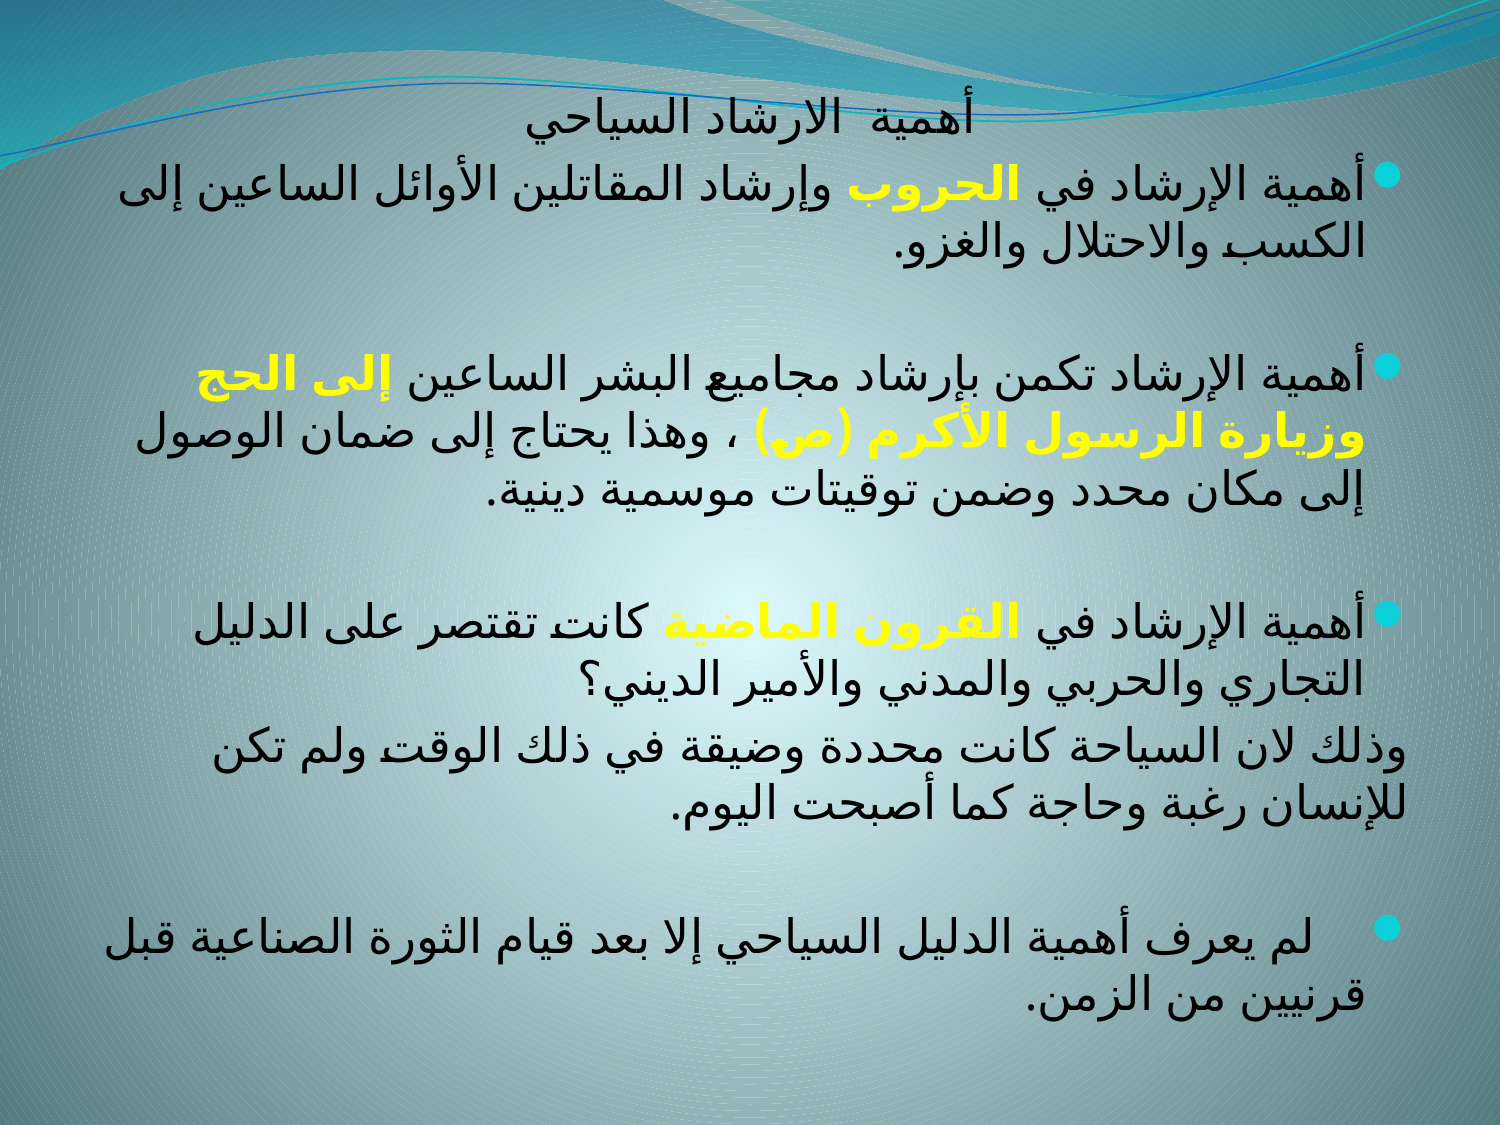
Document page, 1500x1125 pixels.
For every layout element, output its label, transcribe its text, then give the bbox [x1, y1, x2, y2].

list أهمية الارشاد السياحي أهمية الإرشاد في الحروب وإرشاد المقاتلين الأوائل الساعين إلى الكسب والاحتلال والغزو. أهمية الإرشاد تكمن بإرشاد مجاميع البشر الساعين إلى الحج وزيارة الرسول الأكرم (ص) ، وهذا يحتاج إلى ضمان الوصول إلى مكان محدد وضمن توقيتات موسمية دينية. أهمية الإرشاد في القرون الماضية كانت تقتصر على الدليل التجاري والحربي والمدني والأمير الديني؟ وذلك لان السياحة كانت محددة وضيقة في ذلك الوقت ولم تكن للإنسان رغبة وحاجة كما أصبحت اليوم. لم يعرف أهمية الدليل السياحي إلا بعد قيام الثورة الصناعية قبل قرنيين من الزمن. [75, 78, 1425, 1038]
